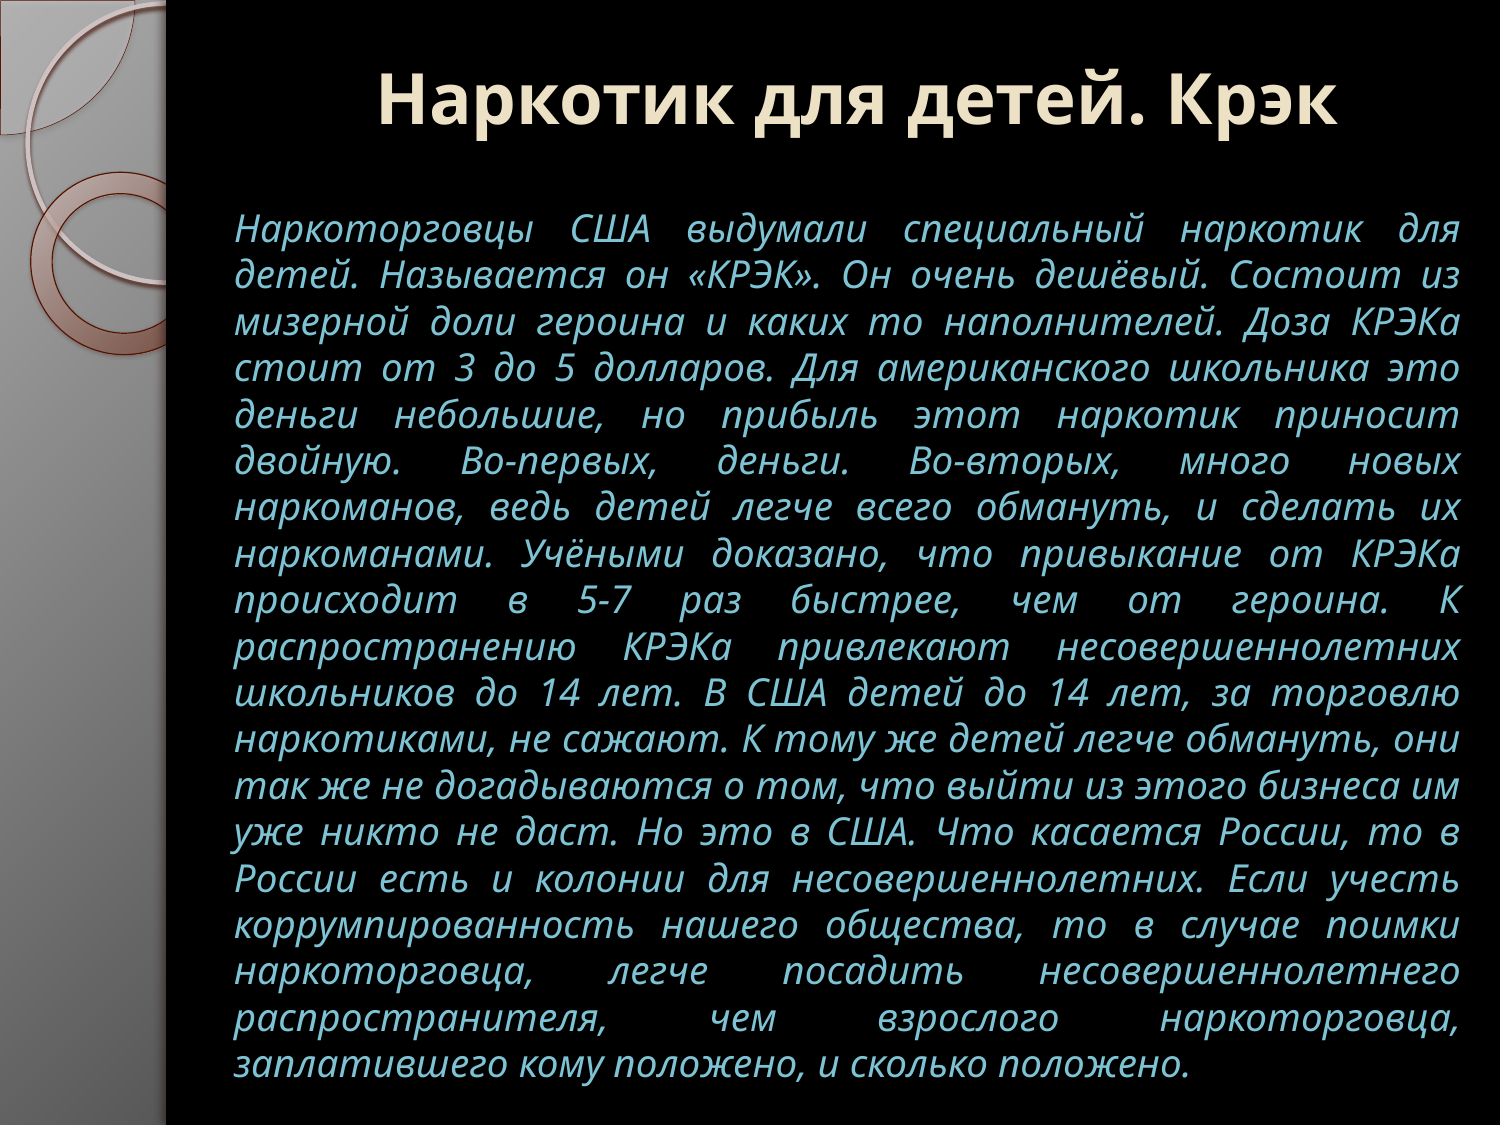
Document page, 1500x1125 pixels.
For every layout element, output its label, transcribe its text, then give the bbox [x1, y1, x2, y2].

list Наркоторговцы США выдумали специальный наркотик для детей. Называется он «КРЭК». Он очень дешёвый. Состоит из мизерной доли героина и каких то наполнителей. Доза КРЭКа стоит от 3 до 5 долларов. Для американского школьника это деньги небольшие, но прибыль этот наркотик приносит двойную. Во-первых, деньги. Во-вторых, много новых наркоманов, ведь детей легче всего обмануть, и сделать их наркоманами. Учёными доказано, что привыкание от КРЭКа происходит в 5-7 раз быстрее, чем от героина. К распространению КРЭКа привлекают несовершеннолетних школьников до 14 лет. В США детей до 14 лет, за торговлю наркотиками, не сажают. К тому же детей легче обмануть, они так же не догадываются о том, что выйти из этого бизнеса им уже никто не даст. Но это в США. Что касается России, то в России есть и колонии для несовершеннолетних. Если учесть коррумпированность нашего общества, то в случае поимки наркоторговца, легче посадить несовершеннолетнего распространителя, чем взрослого наркоторговца, заплатившего кому положено, и сколько положено. [206, 196, 1477, 1125]
title Наркотик для детей. Крэк [242, 0, 1473, 148]
